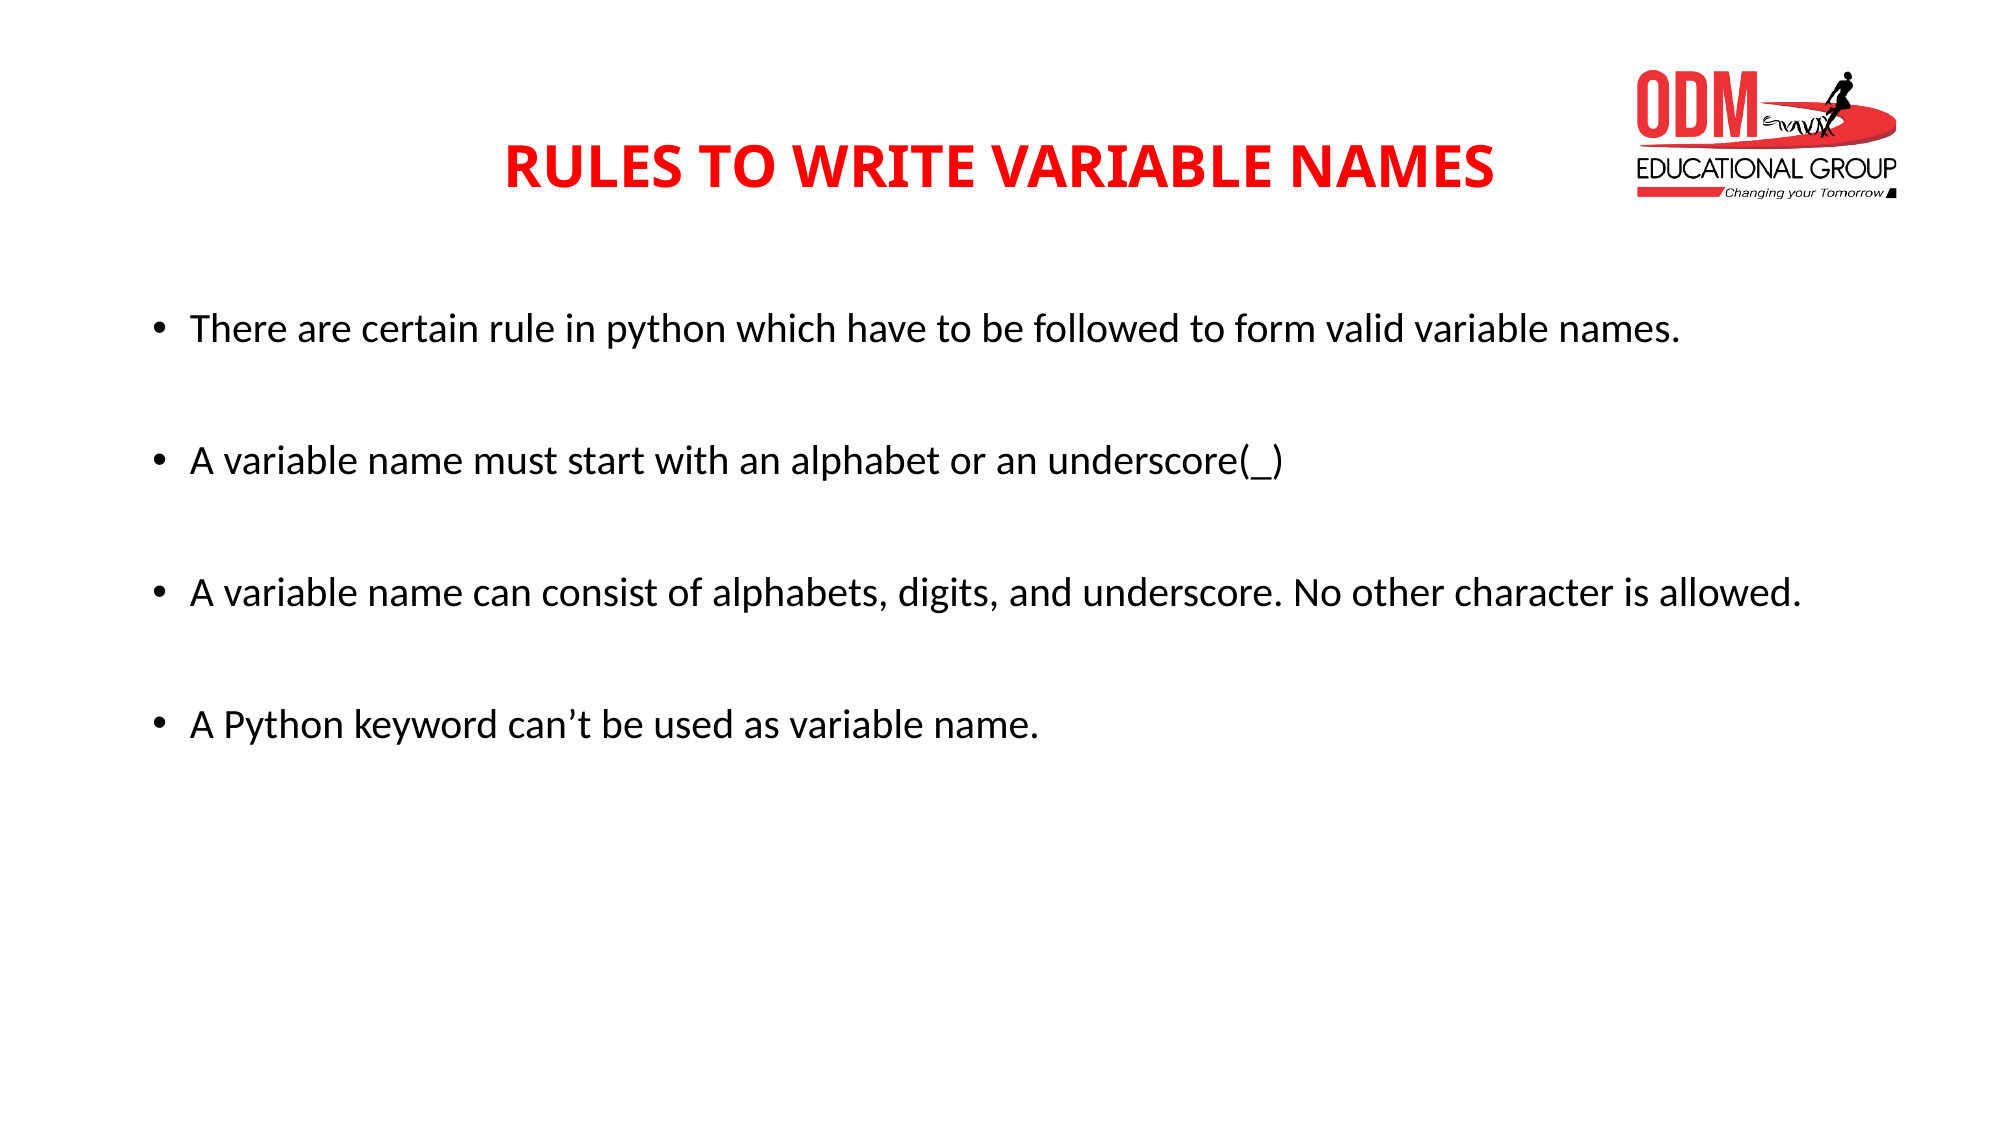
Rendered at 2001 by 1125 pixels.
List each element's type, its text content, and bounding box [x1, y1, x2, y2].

title RULES TO WRITE VARIABLE NAMES [137, 59, 1863, 278]
list There are certain rule in python which have to be followed to form valid variable names. A variable name must start with an alphabet or an underscore(_) A variable name can consist of alphabets, digits, and underscore. No other character is allowed. A Python keyword can’t be used as variable name. [137, 299, 1863, 1014]
text_box [1637, 70, 1897, 199]
